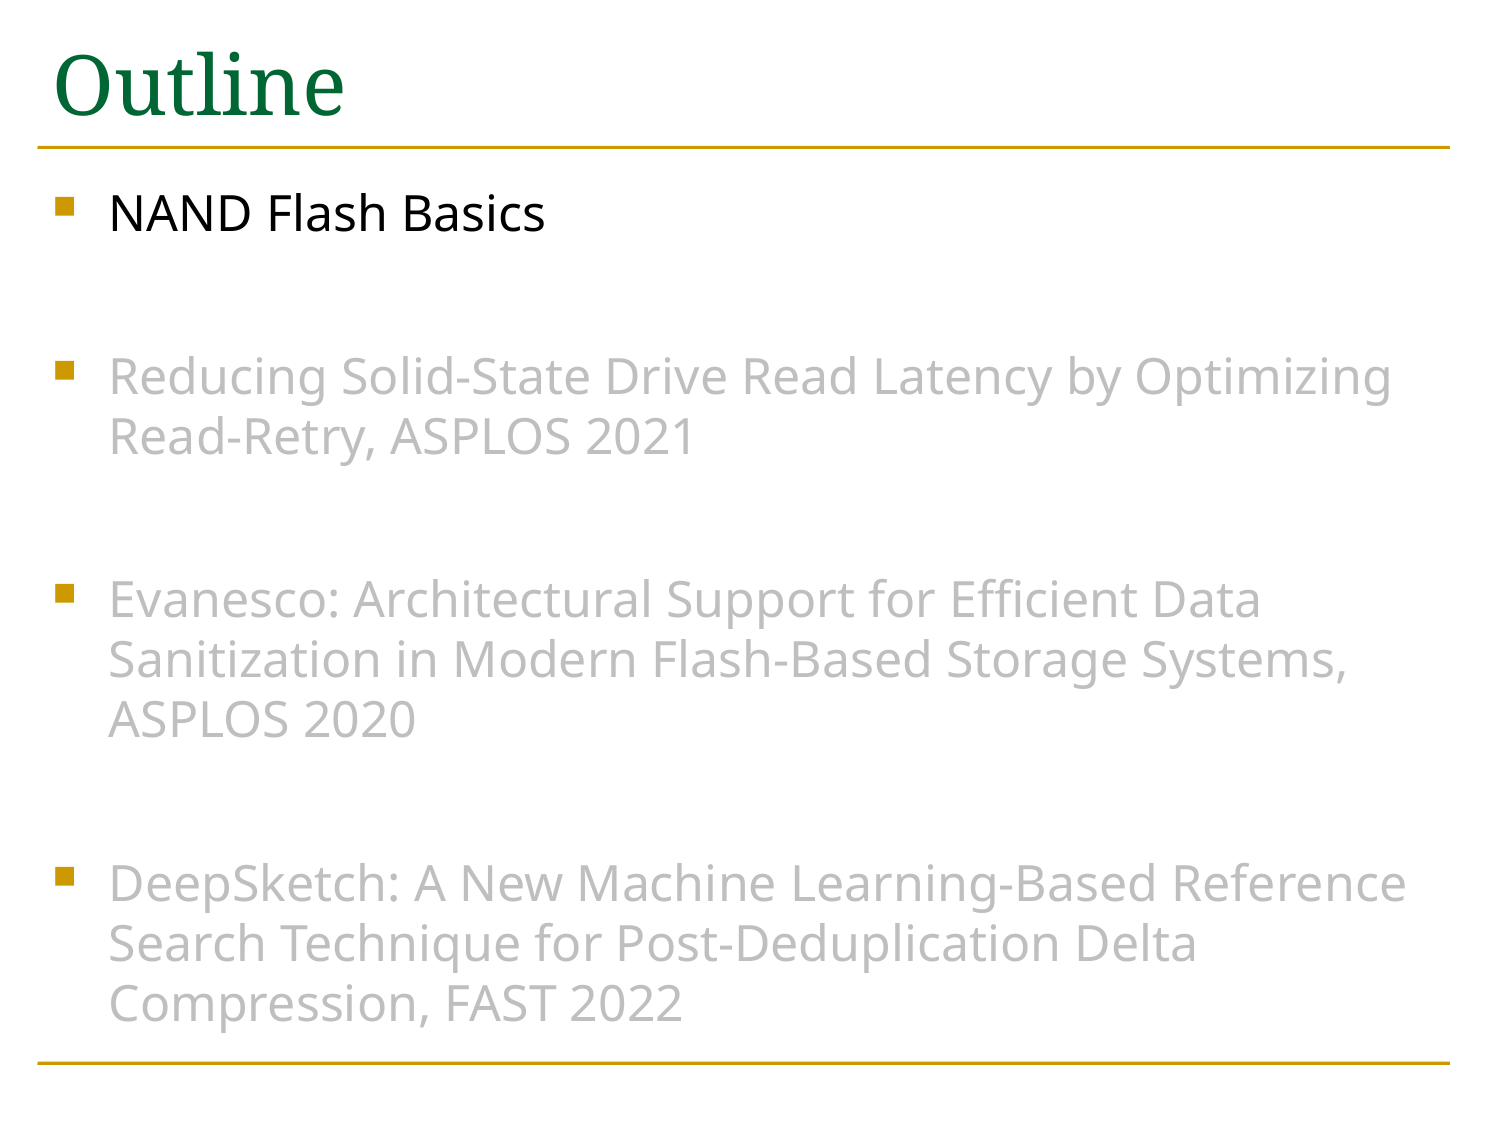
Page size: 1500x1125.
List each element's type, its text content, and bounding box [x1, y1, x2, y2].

list NAND Flash Basics Reducing Solid-State Drive Read Latency by Optimizing Read-Retry, ASPLOS 2021 Evanesco: Architectural Support for Efficient Data Sanitization in Modern Flash-Based Storage Systems, ASPLOS 2020 DeepSketch: A New Machine Learning-Based Reference Search Technique for Post-Deduplication Delta Compression, FAST 2022 [37, 149, 1450, 1063]
title Outline [37, 24, 1450, 149]
